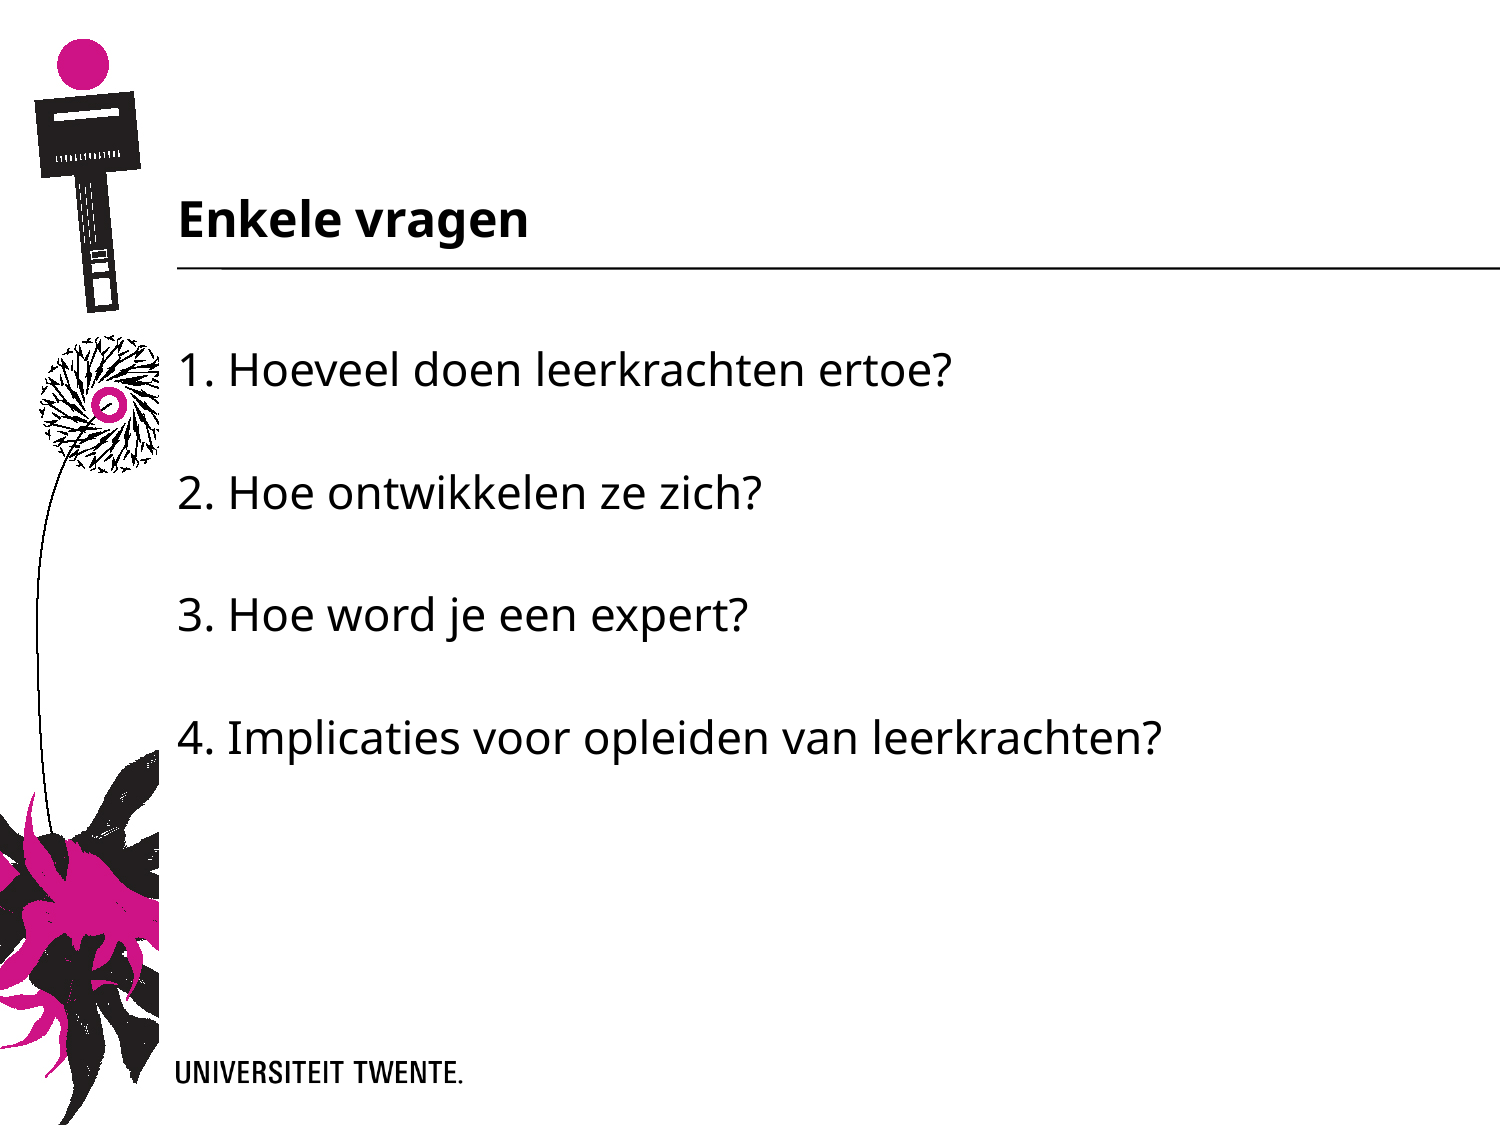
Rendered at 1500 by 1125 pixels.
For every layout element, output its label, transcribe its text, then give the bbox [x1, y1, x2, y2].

picture [0, 0, 482, 1125]
title Enkele vragen [177, 59, 1458, 248]
list 1. Hoeveel doen leerkrachten ertoe? 2. Hoe ontwikkelen ze zich? 3. Hoe word je een expert? 4. Implicaties voor opleiden van leerkrachten? [177, 336, 1458, 1024]
